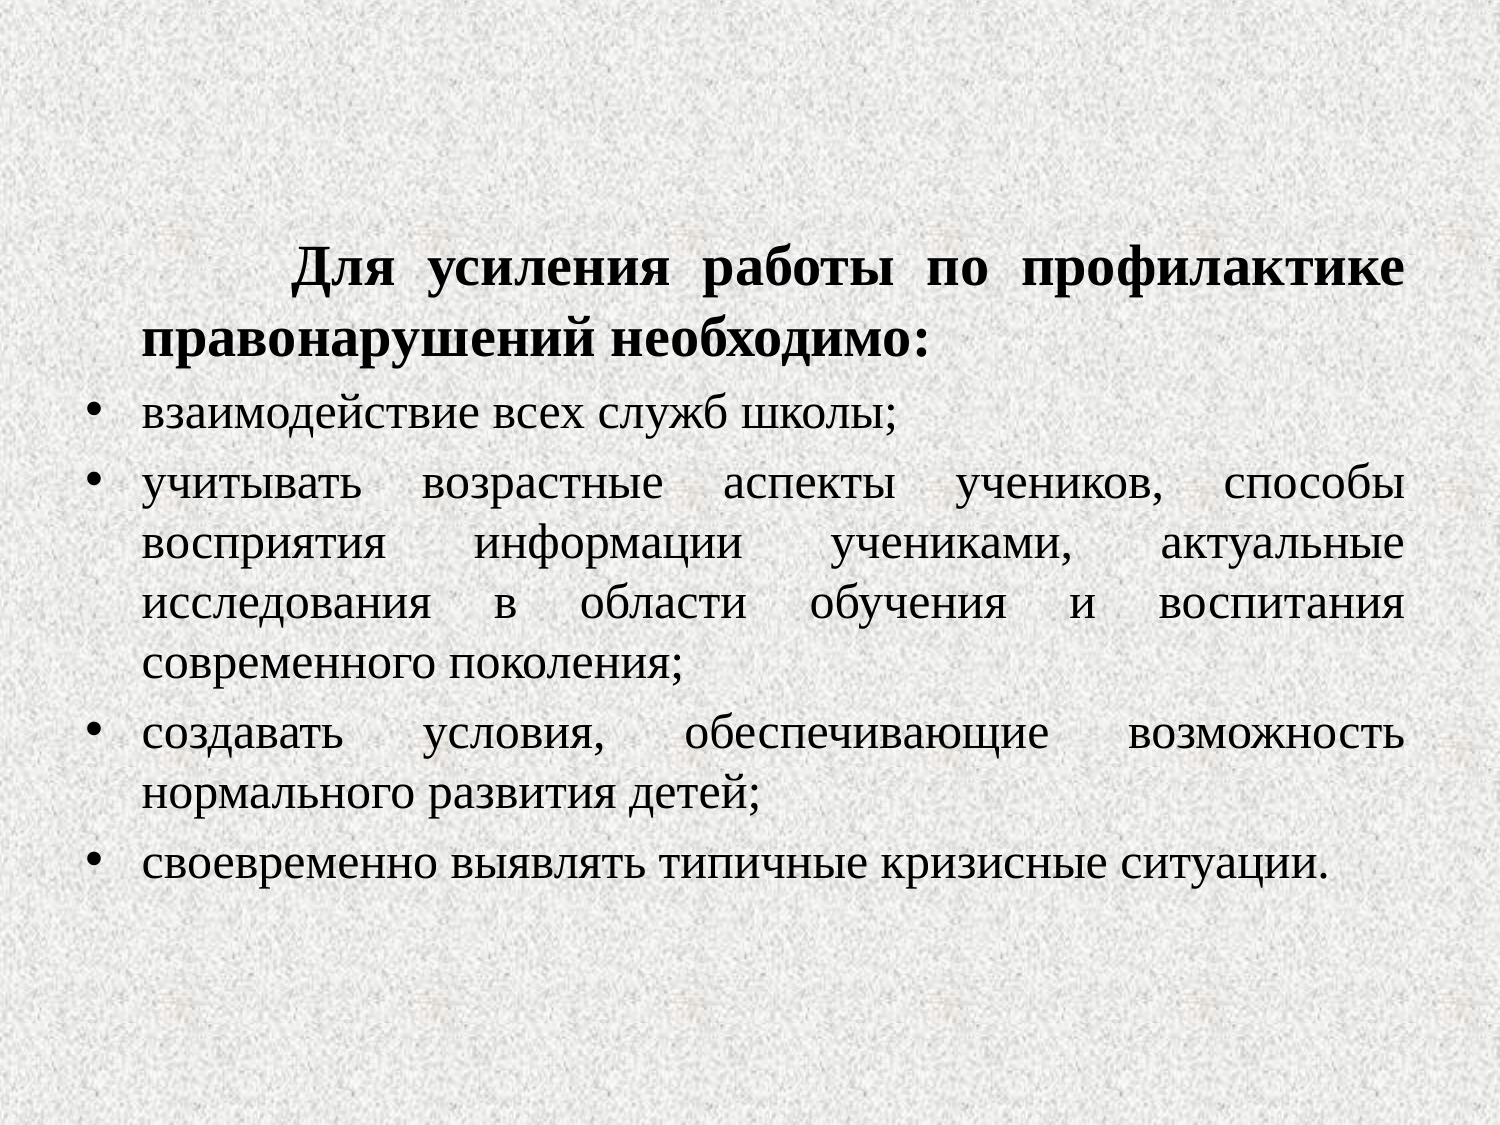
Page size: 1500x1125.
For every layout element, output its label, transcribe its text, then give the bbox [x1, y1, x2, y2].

picture [0, 0, 1500, 1125]
list Для усиления работы по профилактике правонарушений необходимо: взаимодействие всех служб школы; учитывать возрастные аспекты учеников, способы восприятия информации учениками, актуальные исследования в области обучения и воспитания современного поколения; создавать условия, обеспечивающие возможность нормального развития детей; своевременно выявлять типичные кризисные ситуации. [70, 210, 1421, 954]
